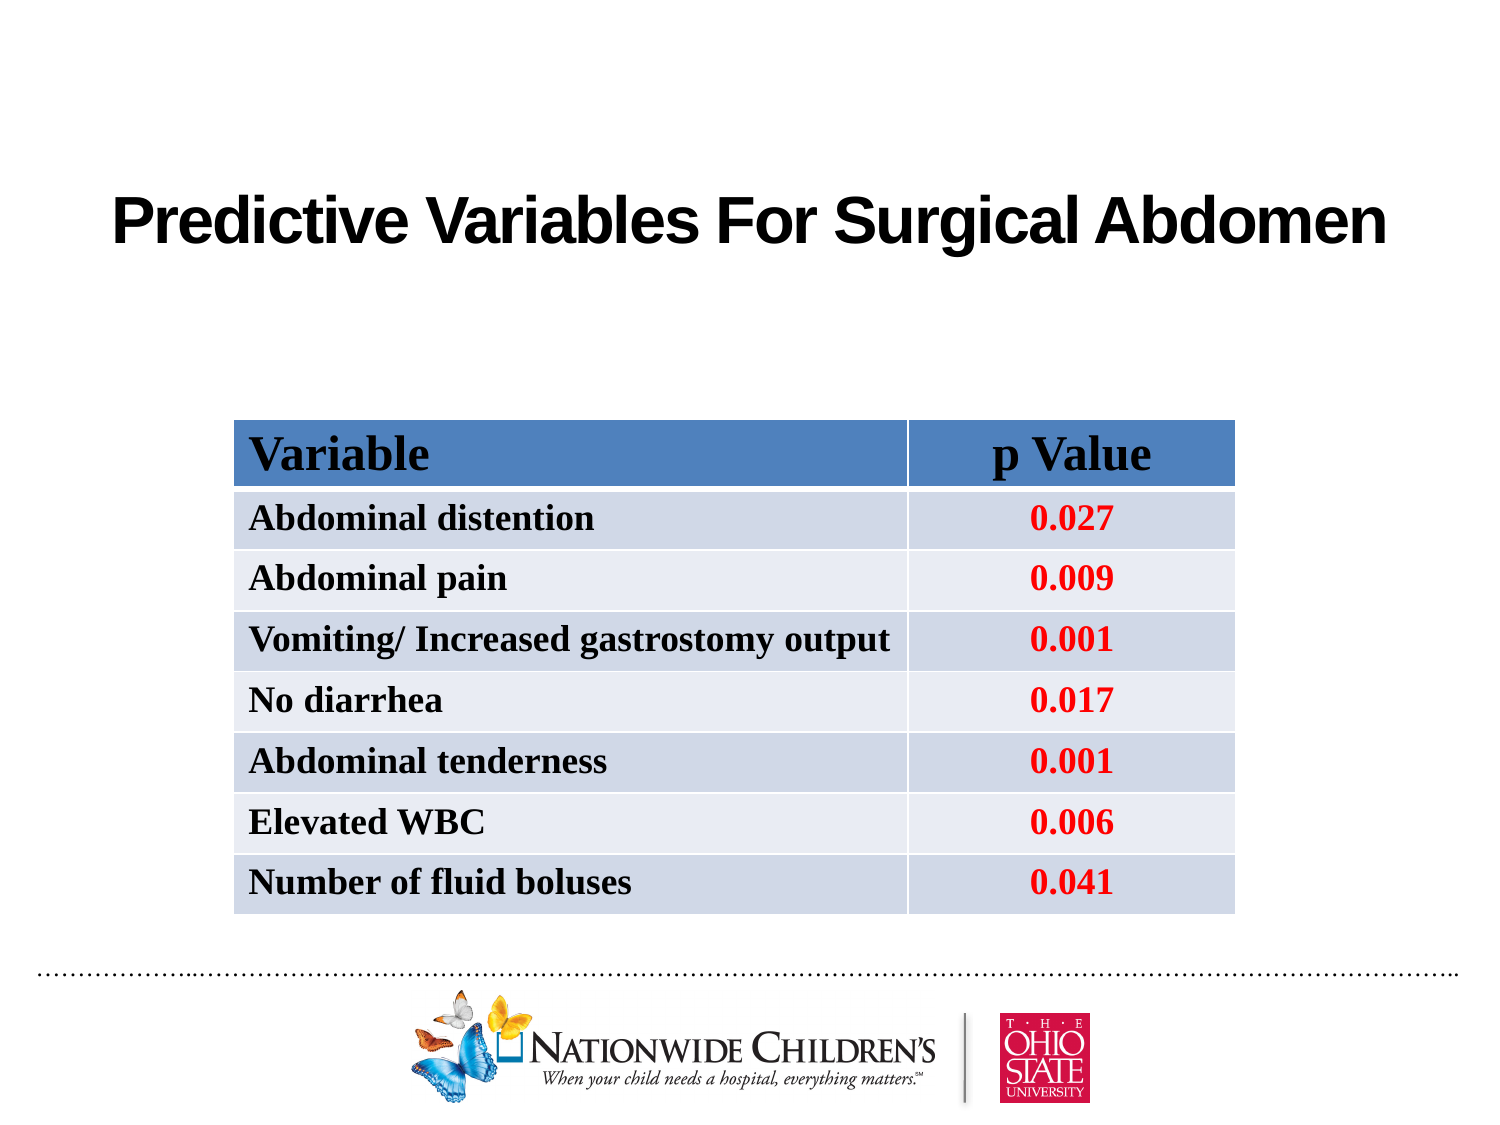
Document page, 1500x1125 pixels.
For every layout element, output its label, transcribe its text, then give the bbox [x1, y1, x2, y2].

table_cell 0.009 [909, 551, 1235, 610]
table_cell 0.041 [909, 855, 1235, 914]
table_cell Abdominal distention [234, 492, 907, 549]
table_cell 0.001 [909, 733, 1235, 792]
title Predictive Variables For Surgical Abdomen [75, 100, 1425, 289]
table_header p Value [909, 420, 1235, 486]
table_cell 0.017 [909, 672, 1235, 731]
table_cell 0.006 [909, 794, 1235, 853]
table_cell Abdominal pain [234, 551, 907, 610]
table_cell Number of fluid boluses [234, 855, 907, 914]
table_header Variable [234, 420, 907, 486]
table_cell 0.027 [909, 492, 1235, 549]
table_cell Elevated WBC [234, 794, 907, 853]
table_cell Vomiting/ Increased gastrostomy output [234, 612, 907, 671]
picture [411, 990, 935, 1103]
table_cell No diarrhea [234, 672, 907, 731]
table_cell 0.001 [909, 612, 1235, 671]
table_cell Abdominal tenderness [234, 733, 907, 792]
picture [1000, 1013, 1090, 1103]
